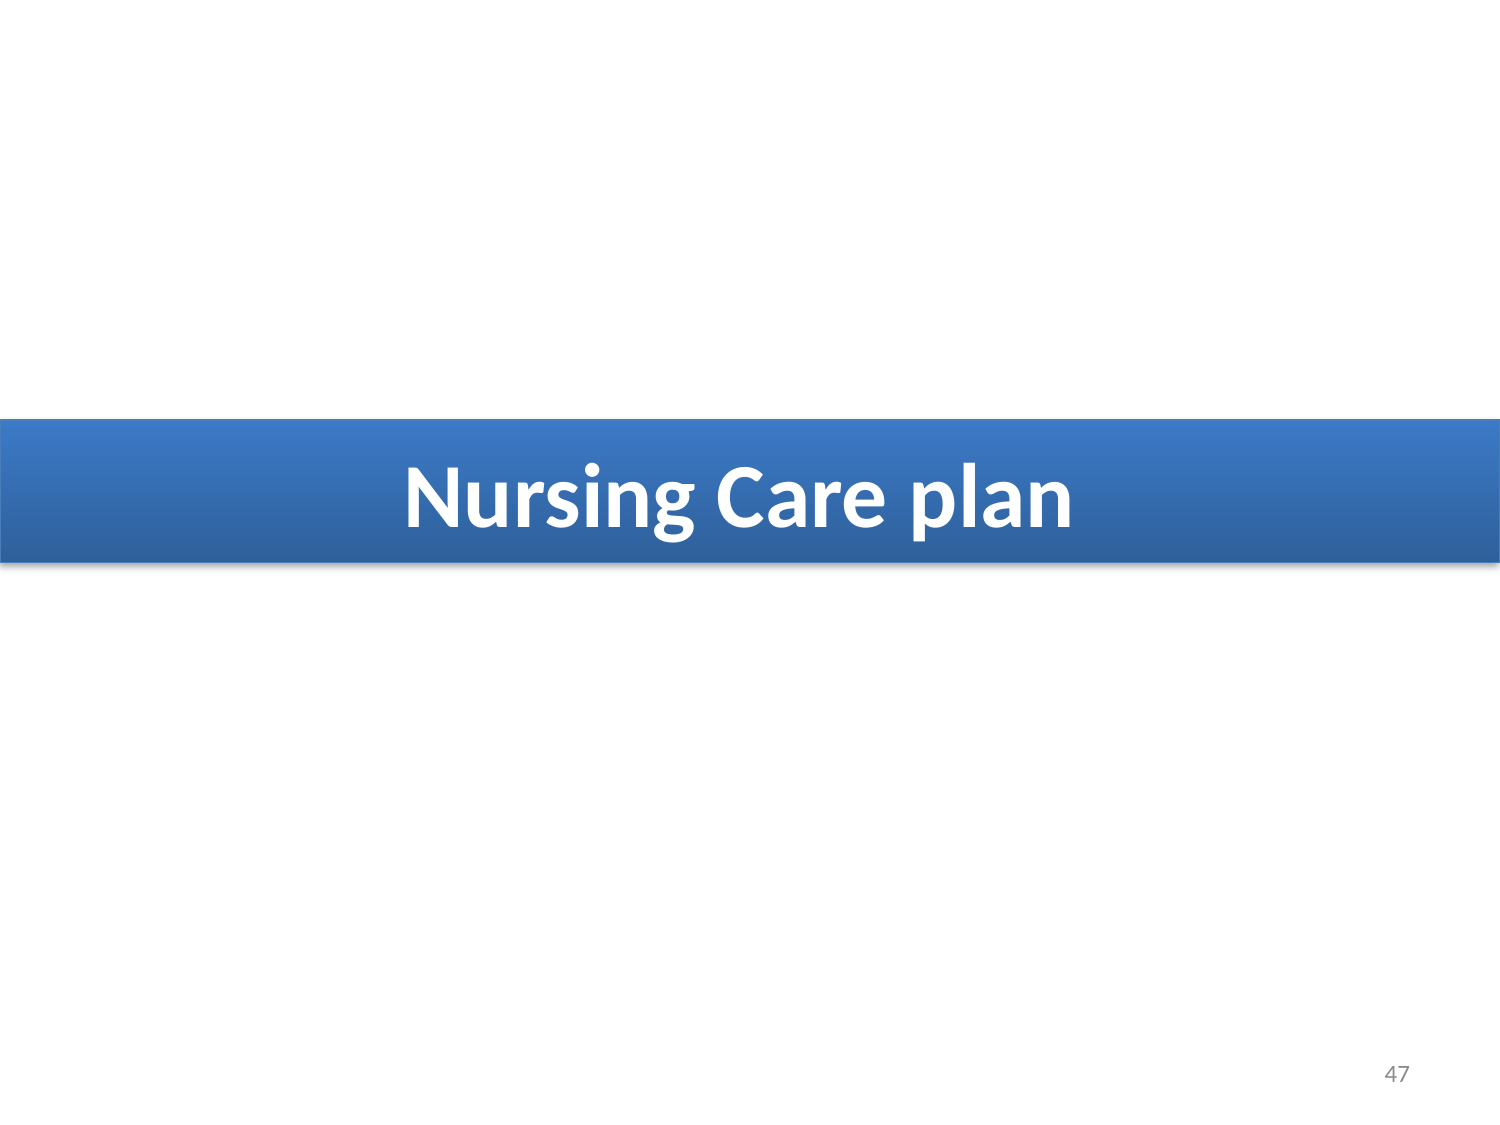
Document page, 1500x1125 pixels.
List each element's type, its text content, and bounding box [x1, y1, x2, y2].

slide_number 47 [1074, 1042, 1425, 1103]
title Nursing Care plan [0, 419, 1500, 563]
